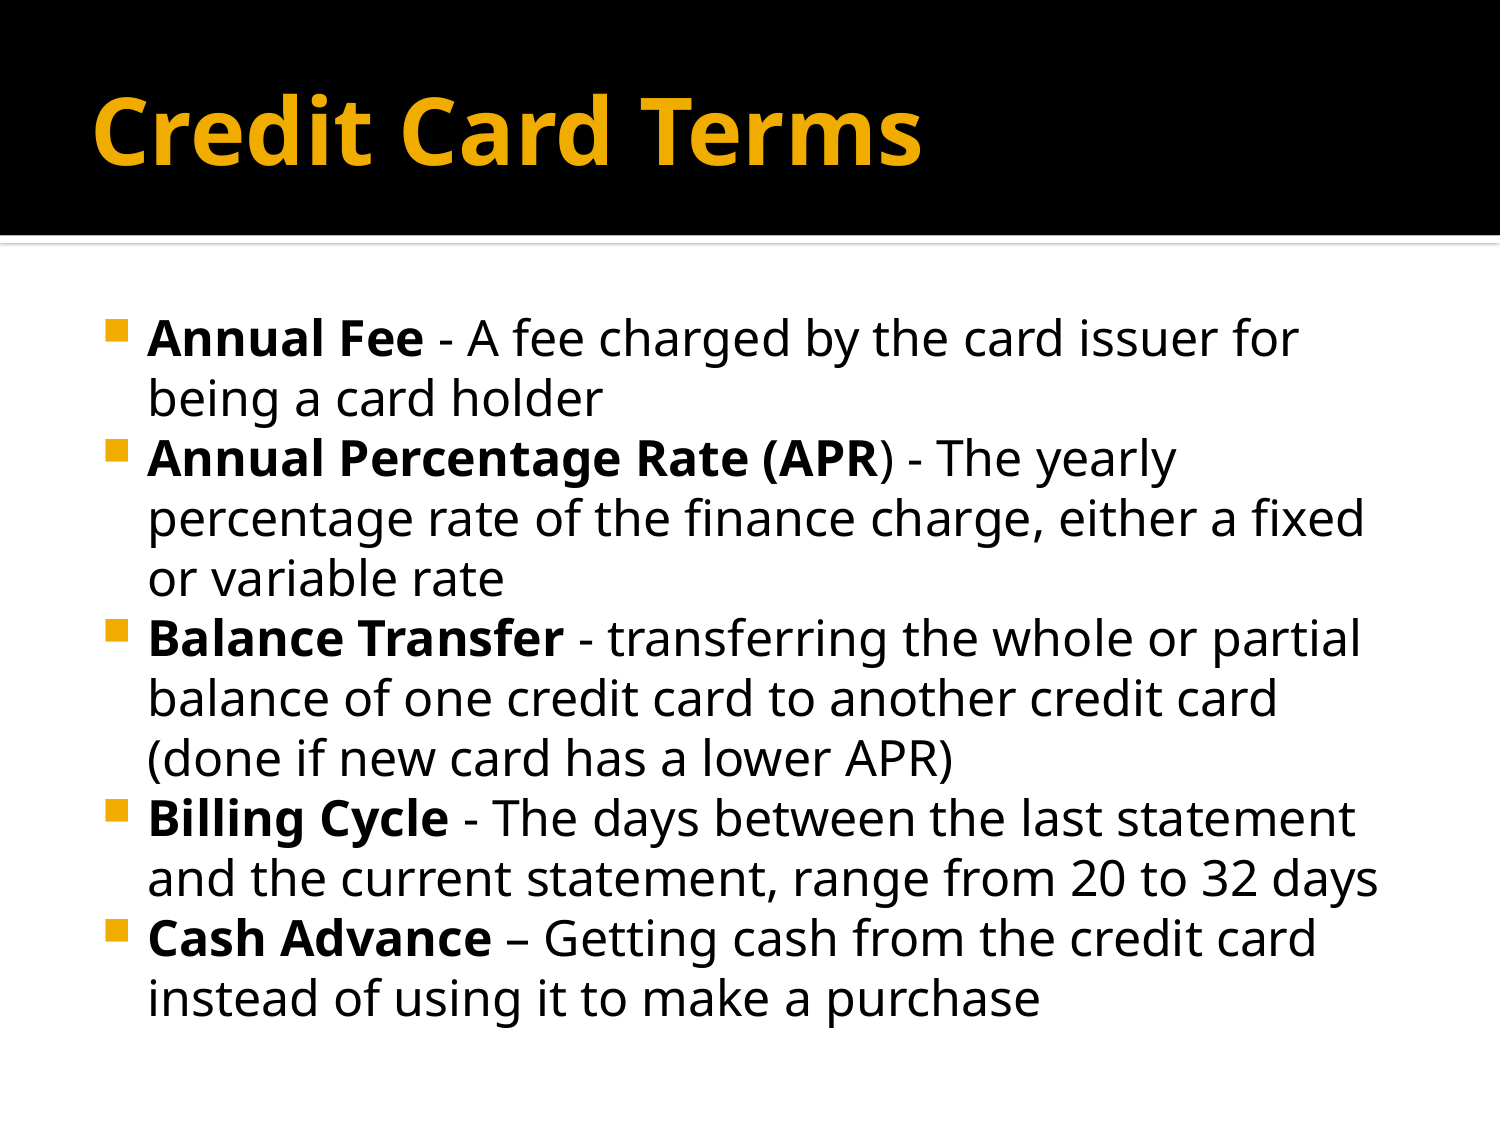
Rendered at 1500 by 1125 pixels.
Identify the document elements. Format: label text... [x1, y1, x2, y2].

title Credit Card Terms [75, 25, 1425, 231]
list Annual Fee - A fee charged by the card issuer for being a card holder Annual Percentage Rate (APR) - The yearly percentage rate of the finance charge, either a fixed or variable rate Balance Transfer - transferring the whole or partial balance of one credit card to another credit card (done if new card has a lower APR) Billing Cycle - The days between the last statement and the current statement, range from 20 to 32 days Cash Advance – Getting cash from the credit card instead of using it to make a purchase [75, 291, 1425, 1050]
